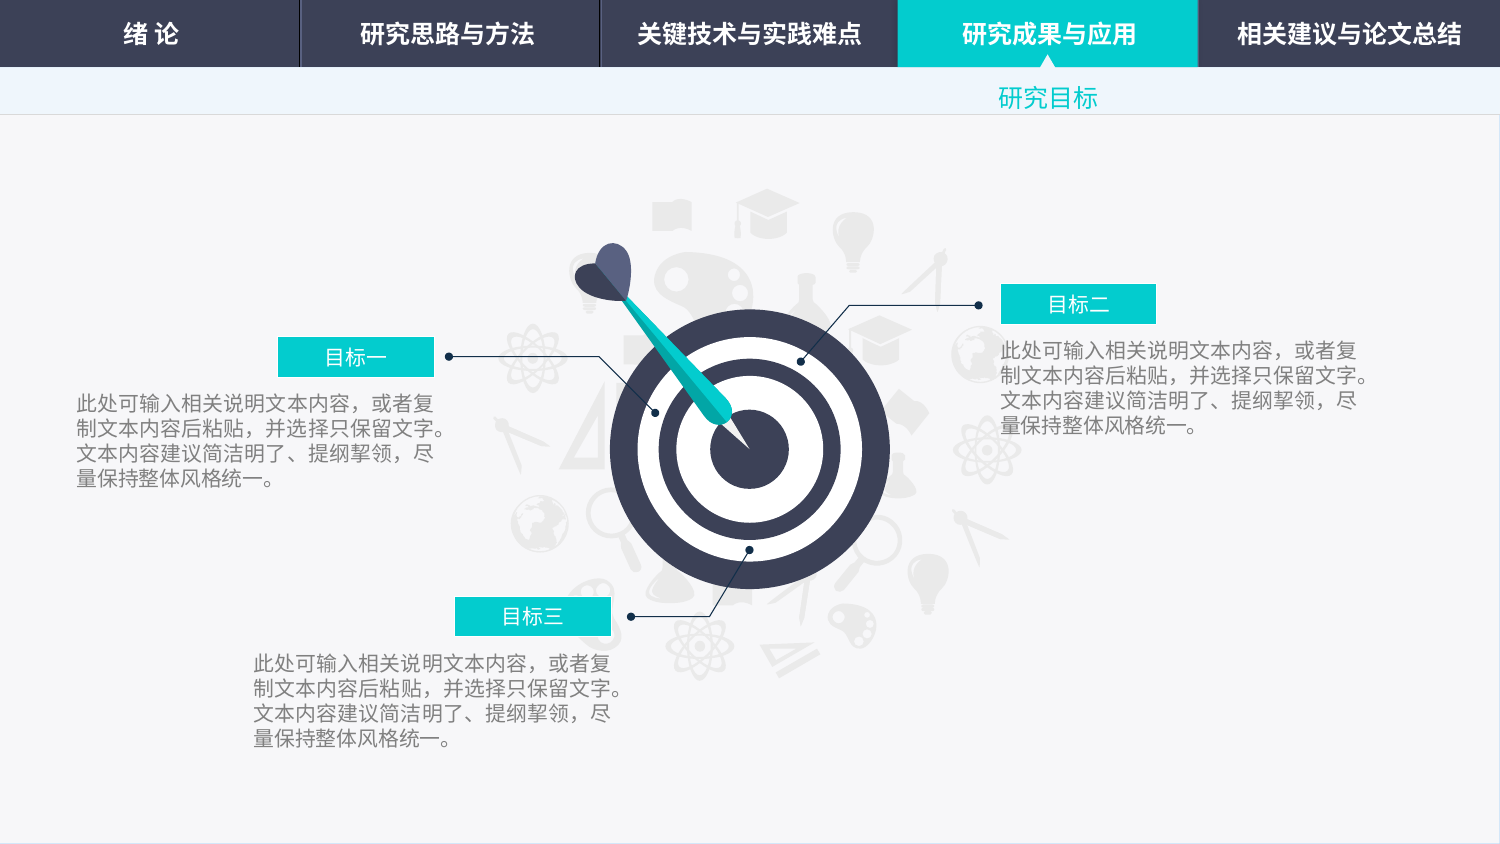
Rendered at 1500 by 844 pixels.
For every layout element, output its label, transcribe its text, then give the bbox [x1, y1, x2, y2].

text_box 目标二 [1026, 282, 1159, 326]
text_box 研究思路与方法 [297, 9, 599, 59]
text_box 相关建议与论文总结 [1199, 9, 1500, 59]
text_box 研究成果与应用 [899, 9, 1199, 59]
text_box 绪 论 [0, 9, 297, 59]
text_box 关键技术与实践难点 [599, 9, 899, 59]
text_box 研究目标 [983, 59, 1114, 120]
text_box 此处可输入相关说明文本内容，或者复制文本内容后粘贴，并选择只保留文字。文本内容建议简洁明了、提纲挈领，尽量保持整体风格统一。 [76, 391, 435, 492]
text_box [492, 188, 1022, 681]
text_box 目标三 [453, 594, 487, 639]
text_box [569, 237, 750, 450]
text_box 目标一 [275, 335, 436, 379]
text_box 此处可输入相关说明文本内容，或者复制文本内容后粘贴，并选择只保留文字。文本内容建议简洁明了、提纲挈领，尽量保持整体风格统一。 [1026, 338, 1358, 439]
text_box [609, 309, 891, 590]
text_box [444, 352, 487, 368]
text_box 此处可输入相关说明文本内容，或者复制文本内容后粘贴，并选择只保留文字。文本内容建议简洁明了、提纲挈领，尽量保持整体风格统一。 [253, 650, 612, 751]
